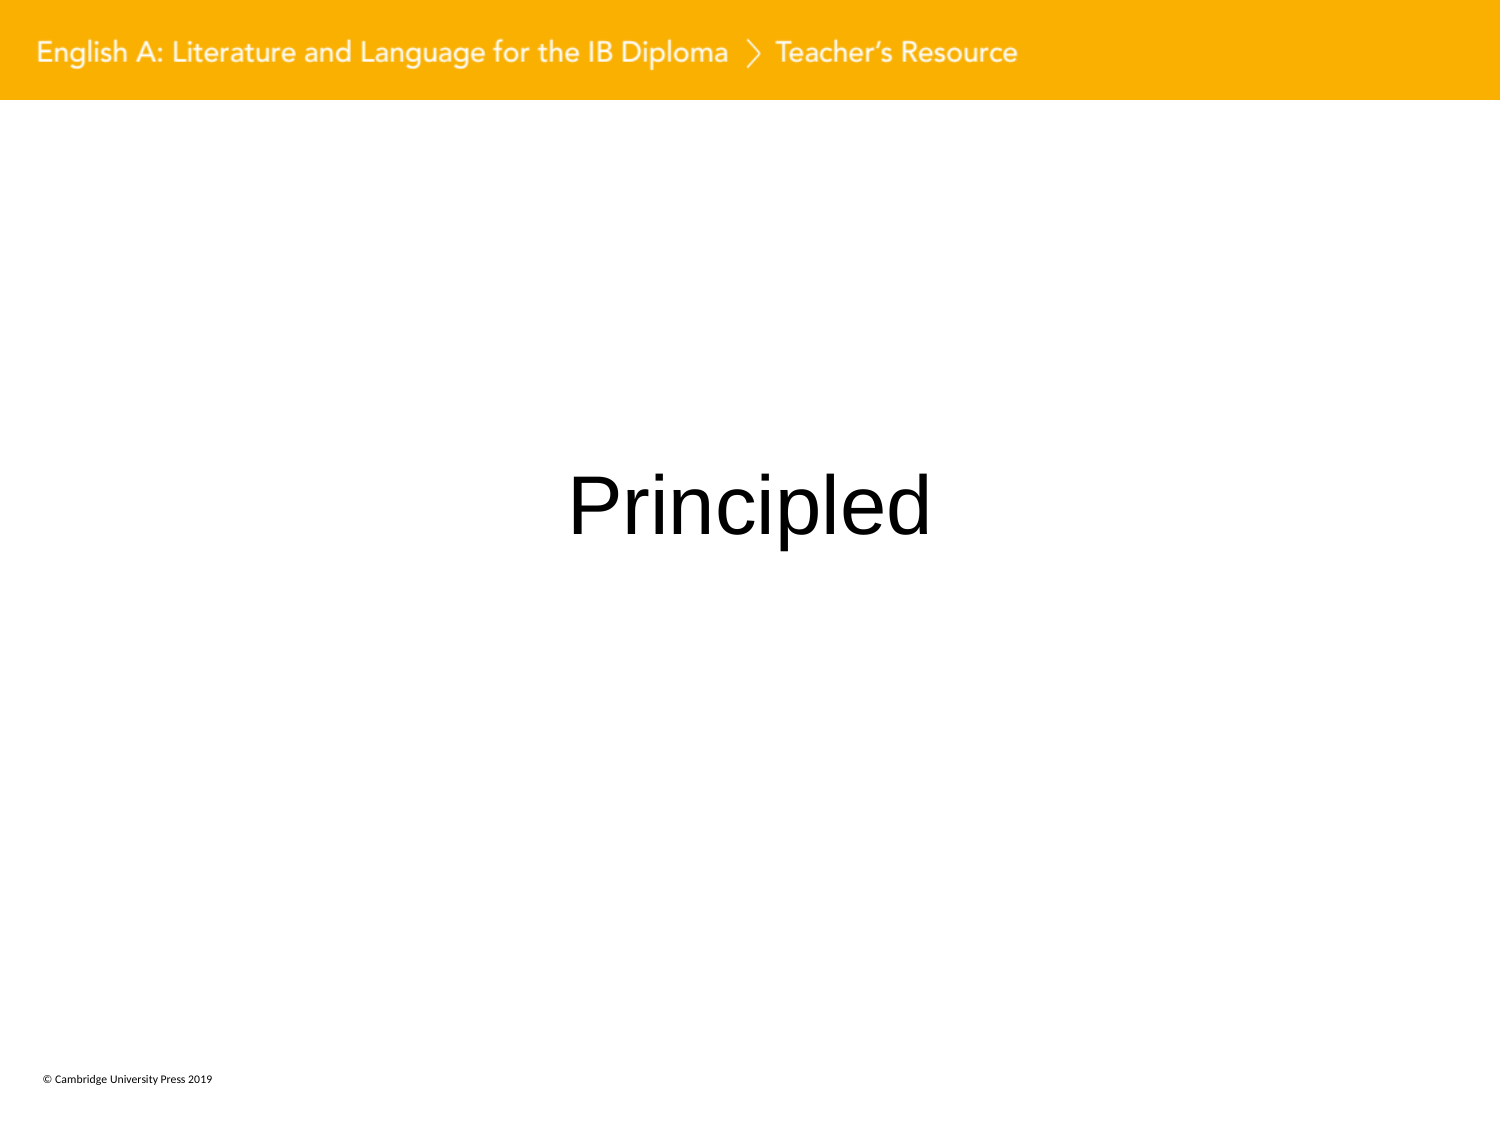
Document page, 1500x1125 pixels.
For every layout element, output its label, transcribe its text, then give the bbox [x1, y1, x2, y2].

subtitle © Cambridge University Press 2019 [27, 1063, 1388, 1093]
picture [0, 0, 1500, 101]
title Principled [112, 201, 1388, 1001]
